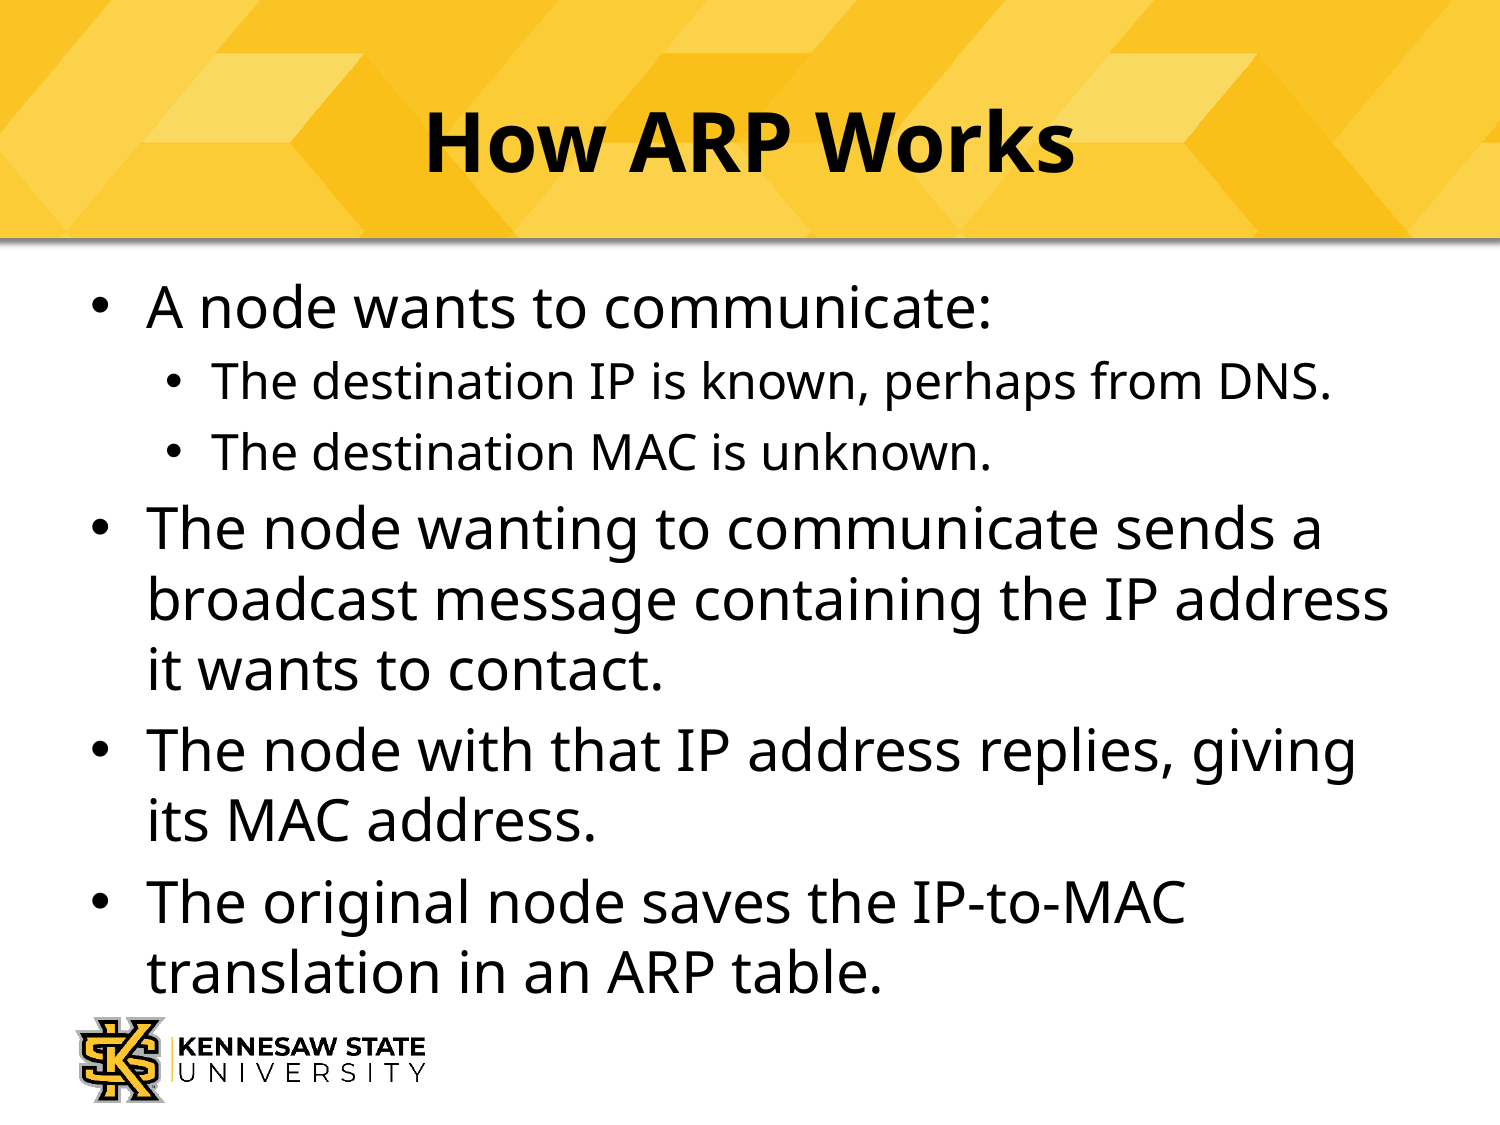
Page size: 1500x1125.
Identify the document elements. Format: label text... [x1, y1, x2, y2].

picture [0, 0, 1500, 251]
title How ARP Works [75, 45, 1425, 233]
picture [75, 1017, 425, 1103]
list A node wants to communicate: The destination IP is known, perhaps from DNS. The destination MAC is unknown. The node wanting to communicate sends a broadcast message containing the IP address it wants to contact. The node with that IP address replies, giving its MAC address. The original node saves the IP-to-MAC translation in an ARP table. [75, 262, 1425, 1005]
